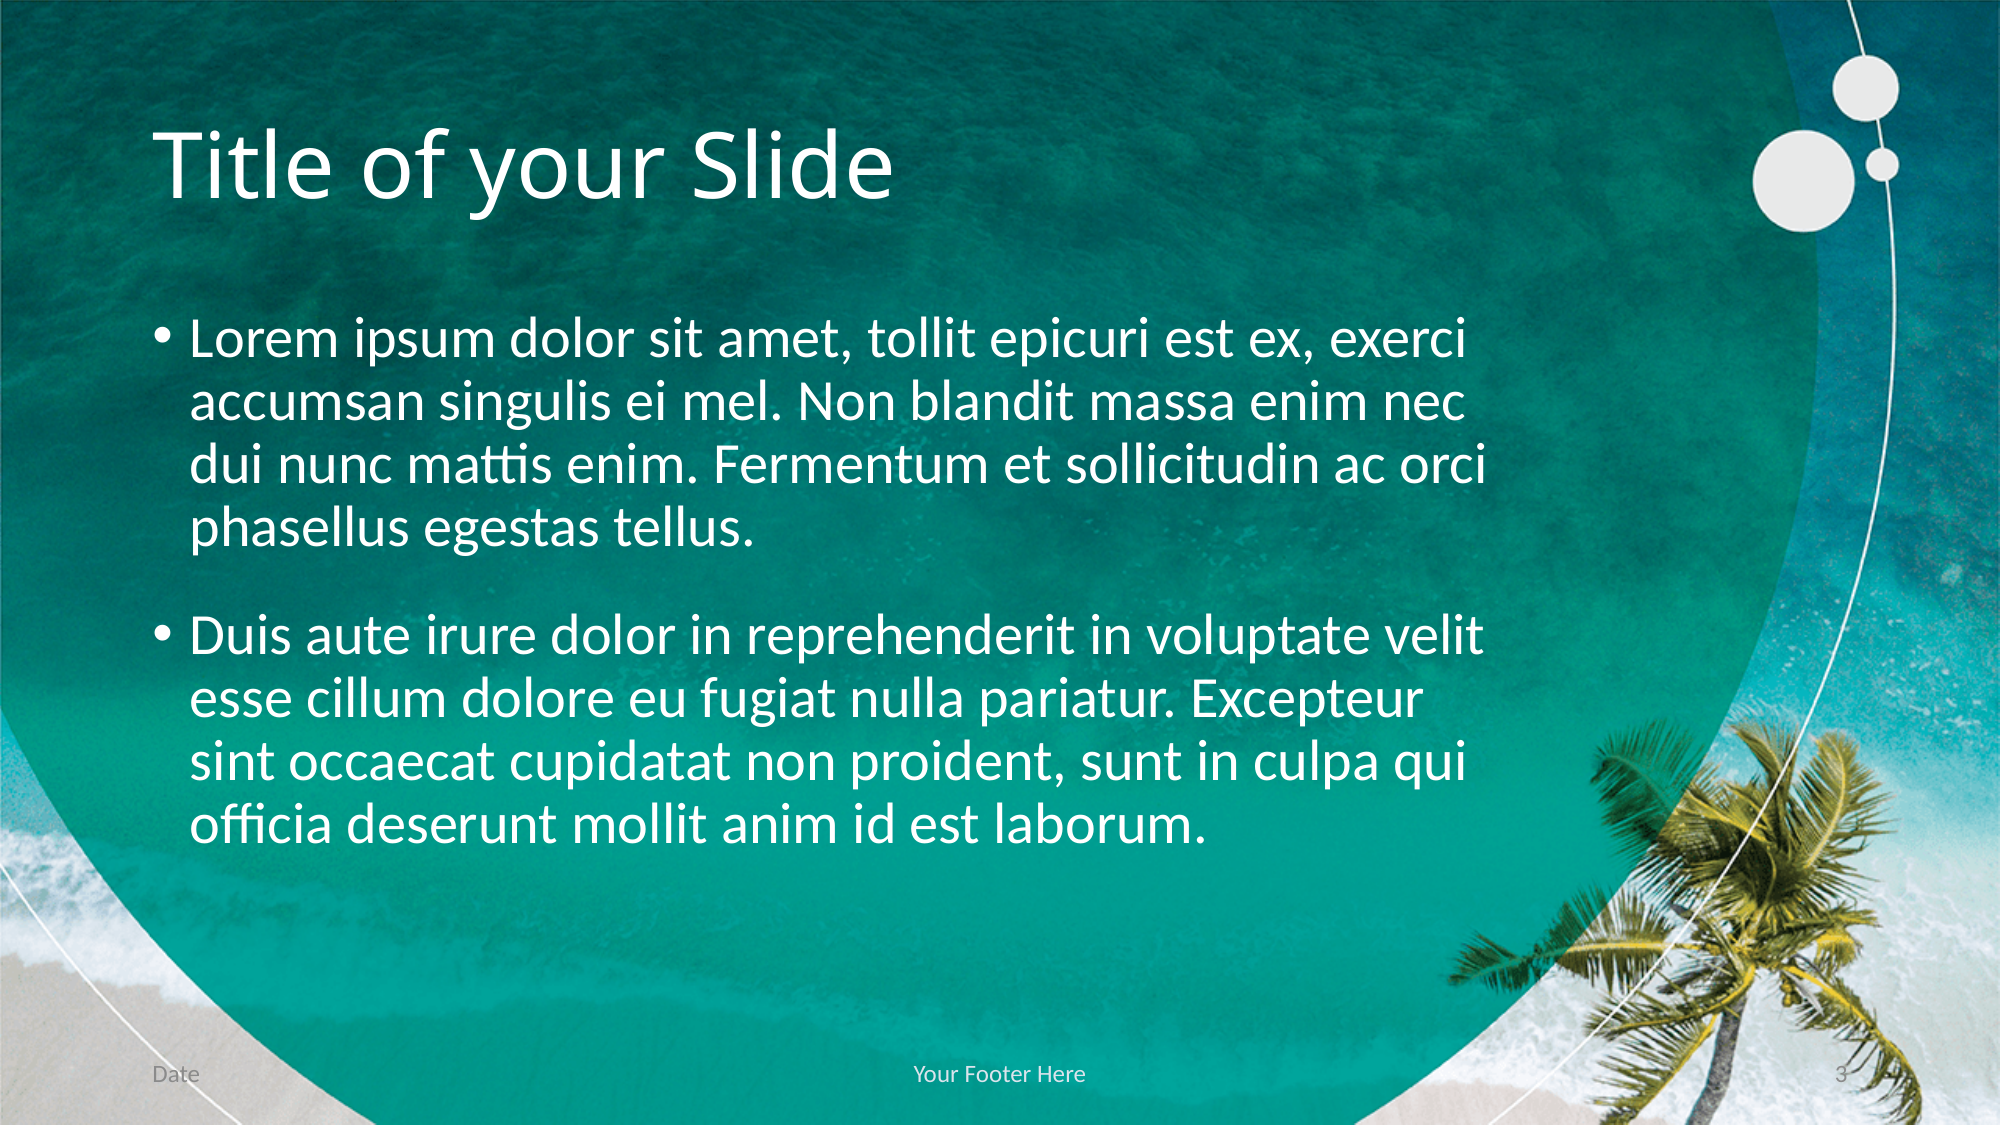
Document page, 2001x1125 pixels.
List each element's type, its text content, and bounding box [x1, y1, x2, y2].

slide_number Date [137, 1042, 588, 1103]
slide_number 3 [1412, 1042, 1863, 1103]
picture [0, 0, 2000, 1125]
title Title of your Slide [137, 59, 1709, 278]
list Lorem ipsum dolor sit amet, tollit epicuri est ex, exerci accumsan singulis ei mel. Non blandit massa enim nec dui nunc mattis enim. Fermentum et sollicitudin ac orci phasellus egestas tellus. Duis aute irure dolor in reprehenderit in voluptate velit esse cillum dolore eu fugiat nulla pariatur. Excepteur sint occaecat cupidatat non proident, sunt in culpa qui officia deserunt mollit anim id est laborum. [137, 299, 1507, 1014]
footer Your Footer Here [662, 1042, 1338, 1103]
